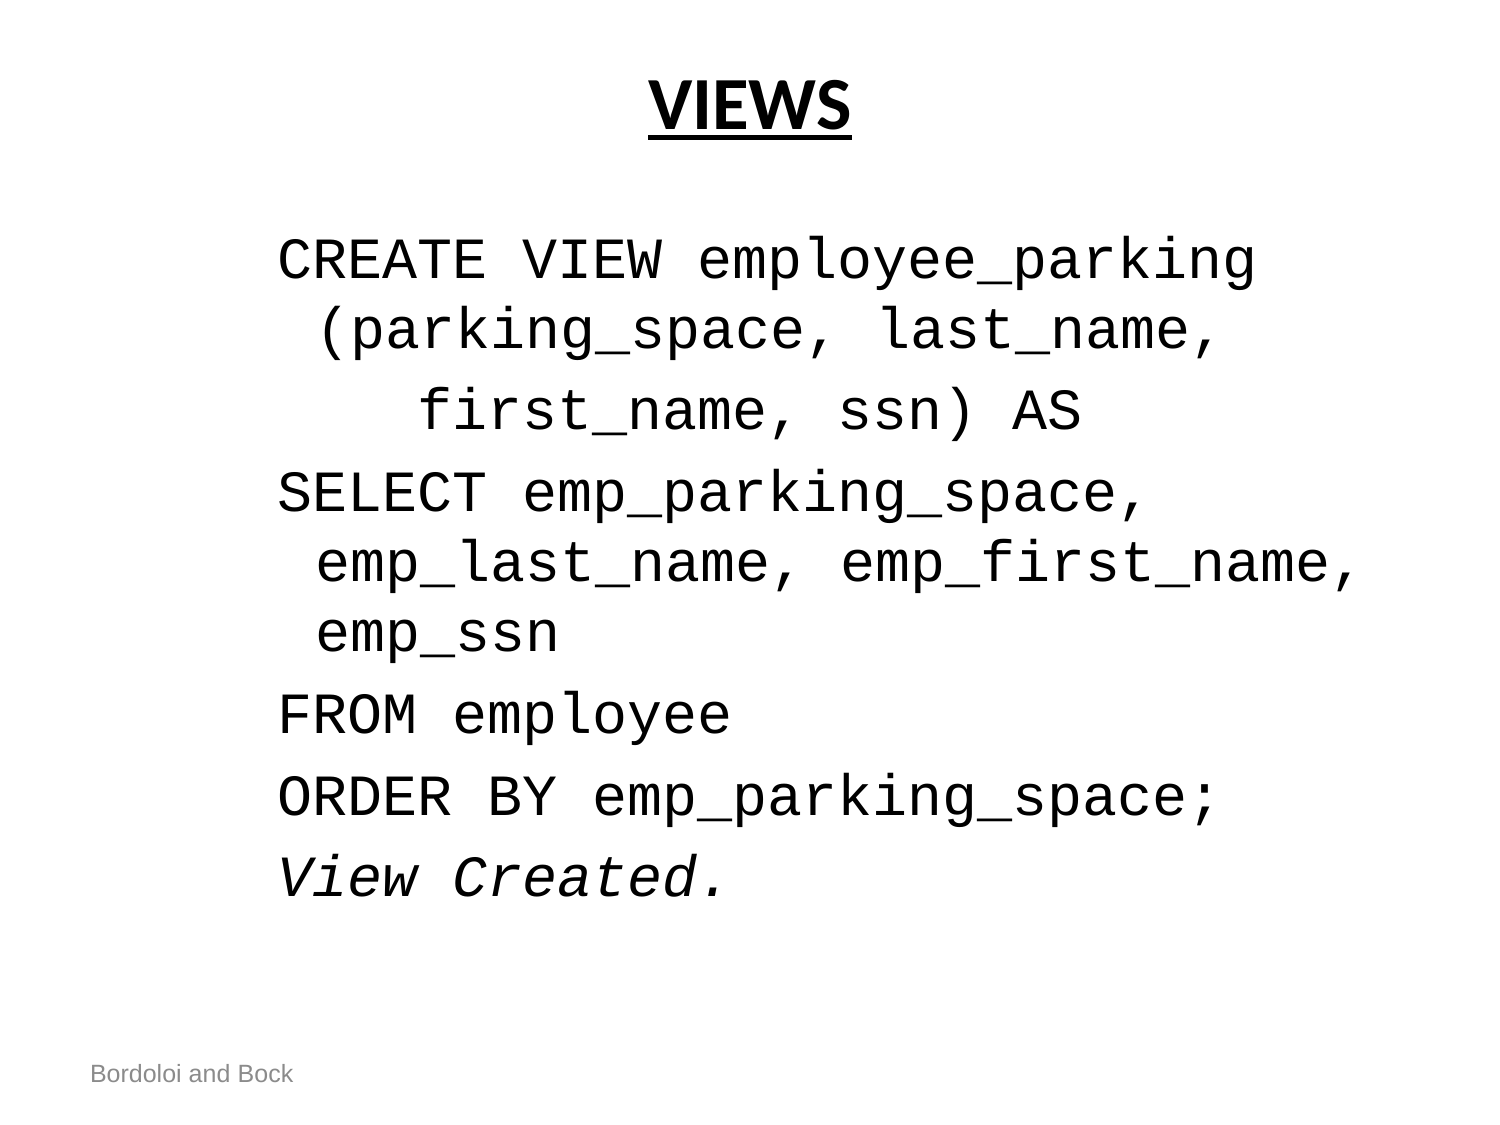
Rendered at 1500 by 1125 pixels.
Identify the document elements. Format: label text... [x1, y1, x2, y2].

list CREATE VIEW employee_parking (parking_space, last_name, first_name, ssn) AS SELECT emp_parking_space, emp_last_name, emp_first_name, emp_ssn FROM employee ORDER BY emp_parking_space; View Created. [112, 212, 1450, 1000]
title VIEWS [112, 24, 1388, 175]
slide_number Bordoloi and Bock [75, 1042, 425, 1103]
